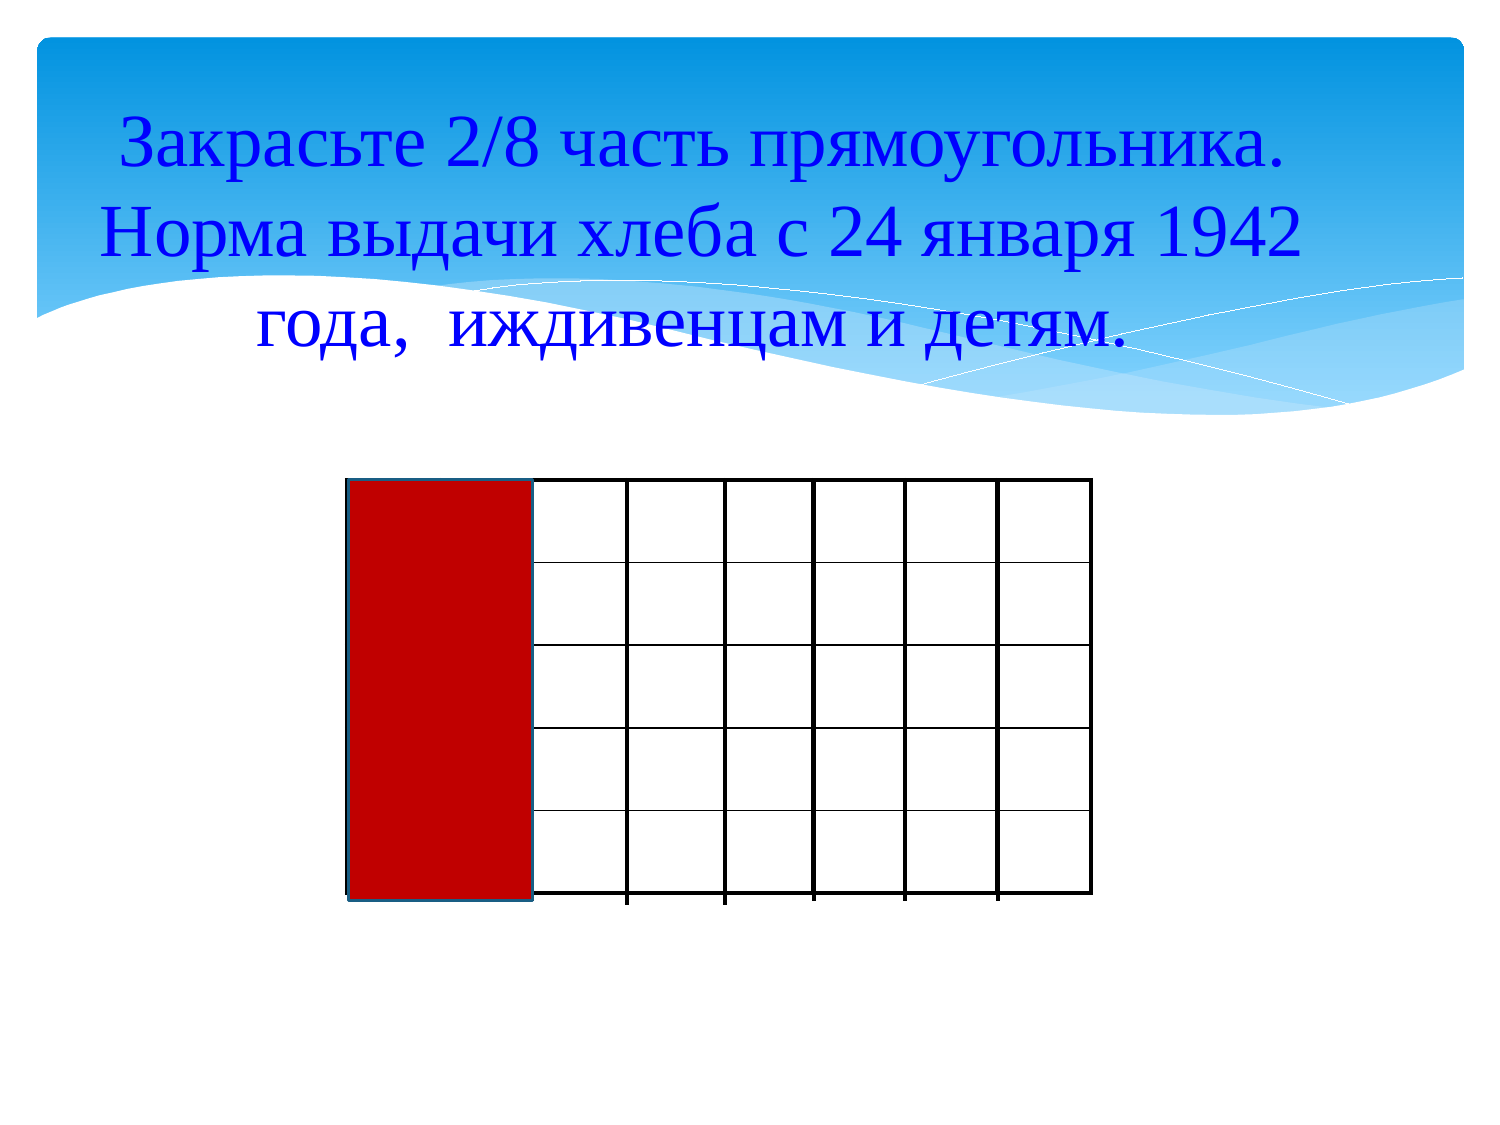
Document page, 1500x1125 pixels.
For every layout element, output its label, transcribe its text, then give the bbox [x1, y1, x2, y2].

table_cell [1006, 563, 1089, 644]
table_cell [1006, 646, 1089, 727]
table_cell [1006, 729, 1089, 810]
table_header [1004, 482, 1089, 562]
table_cell [1006, 811, 1089, 891]
text_box [347, 478, 441, 902]
title Закрасьте 2/8 часть прямоугольника. Норма выдачи хлеба с 24 января 1942 года, иждивенцам и детям. [29, 78, 1377, 284]
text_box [442, 479, 999, 906]
